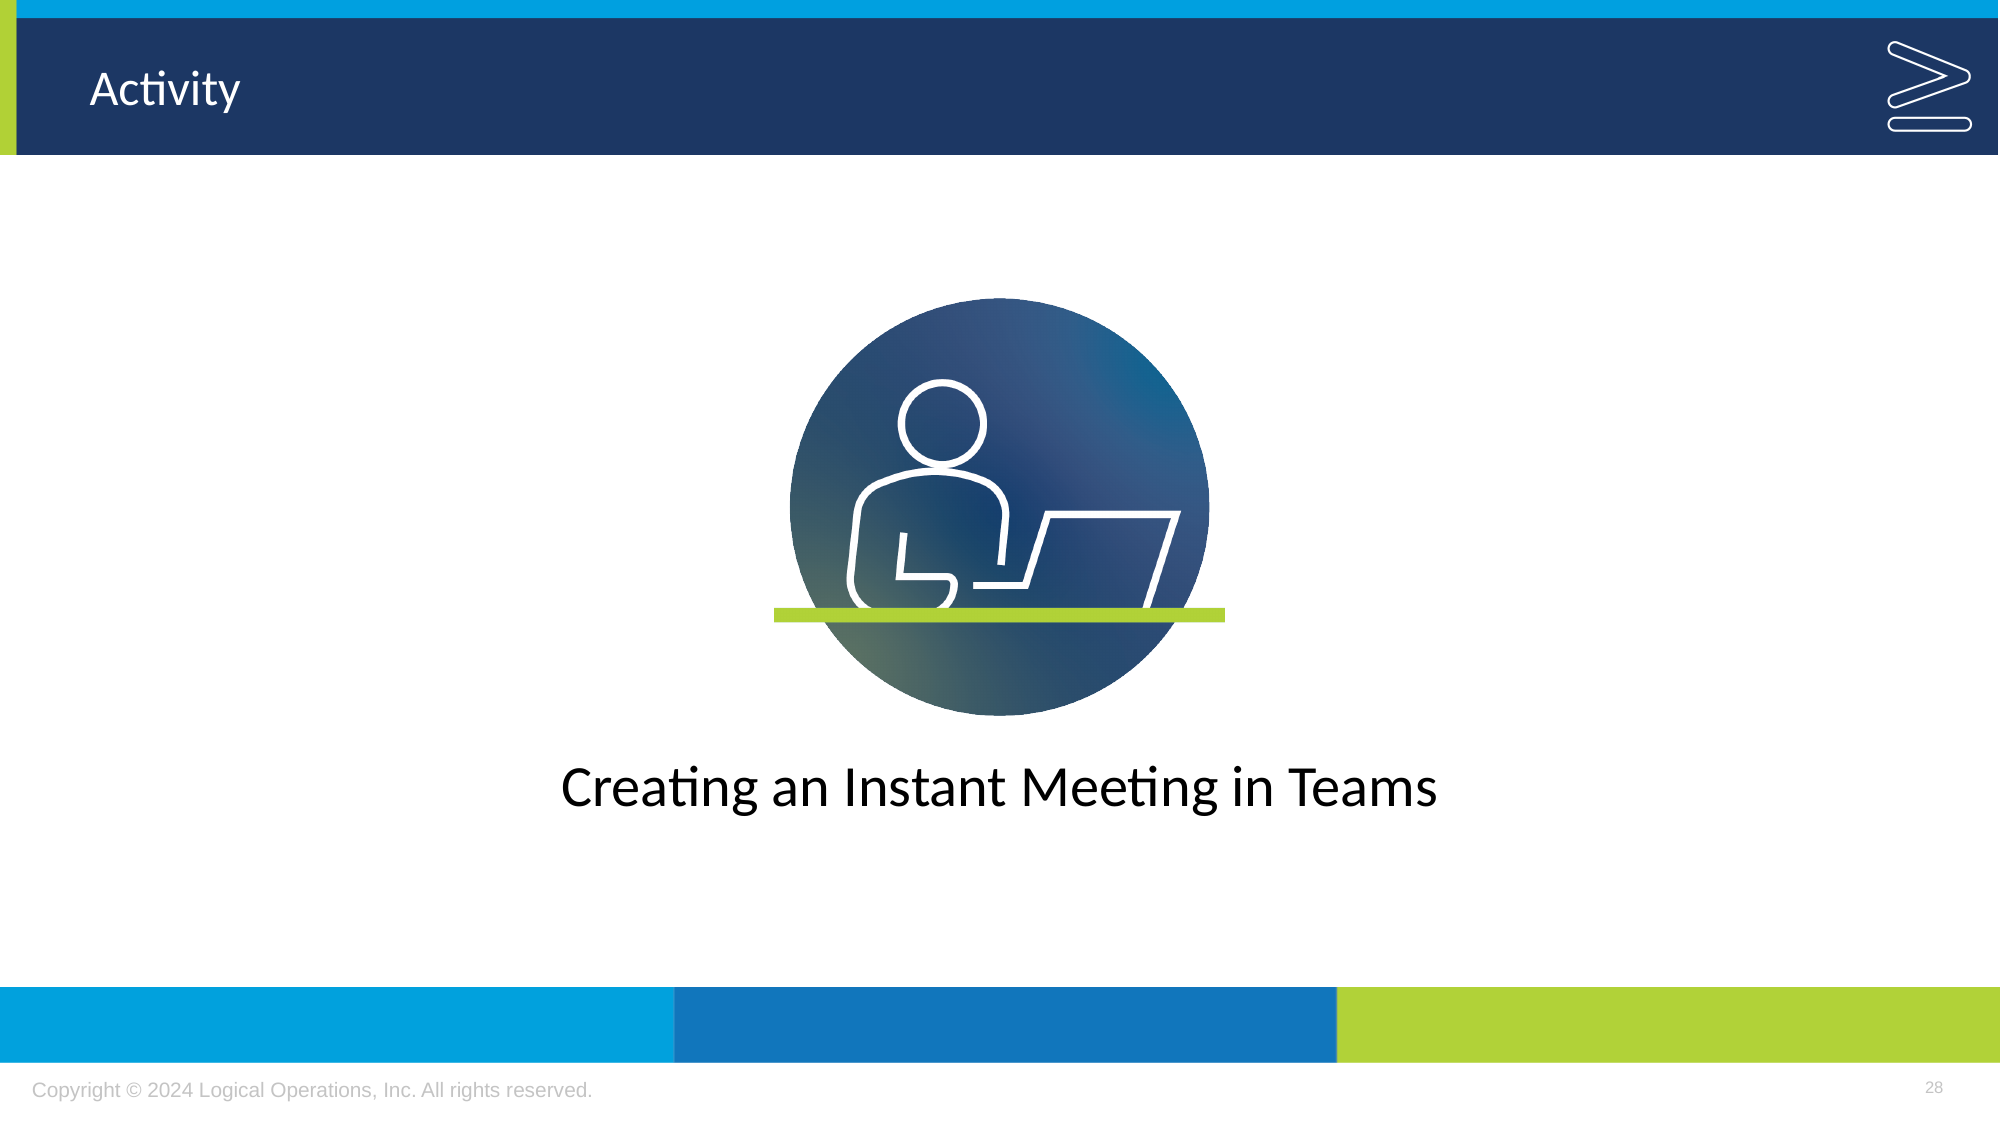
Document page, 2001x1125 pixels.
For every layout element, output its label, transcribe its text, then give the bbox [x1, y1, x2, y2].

list Creating an Instant Meeting in Teams [125, 740, 1875, 841]
picture [674, 987, 2000, 1063]
slide_number 28 [1491, 1057, 1959, 1118]
picture [0, 0, 1998, 155]
picture [774, 298, 1225, 716]
